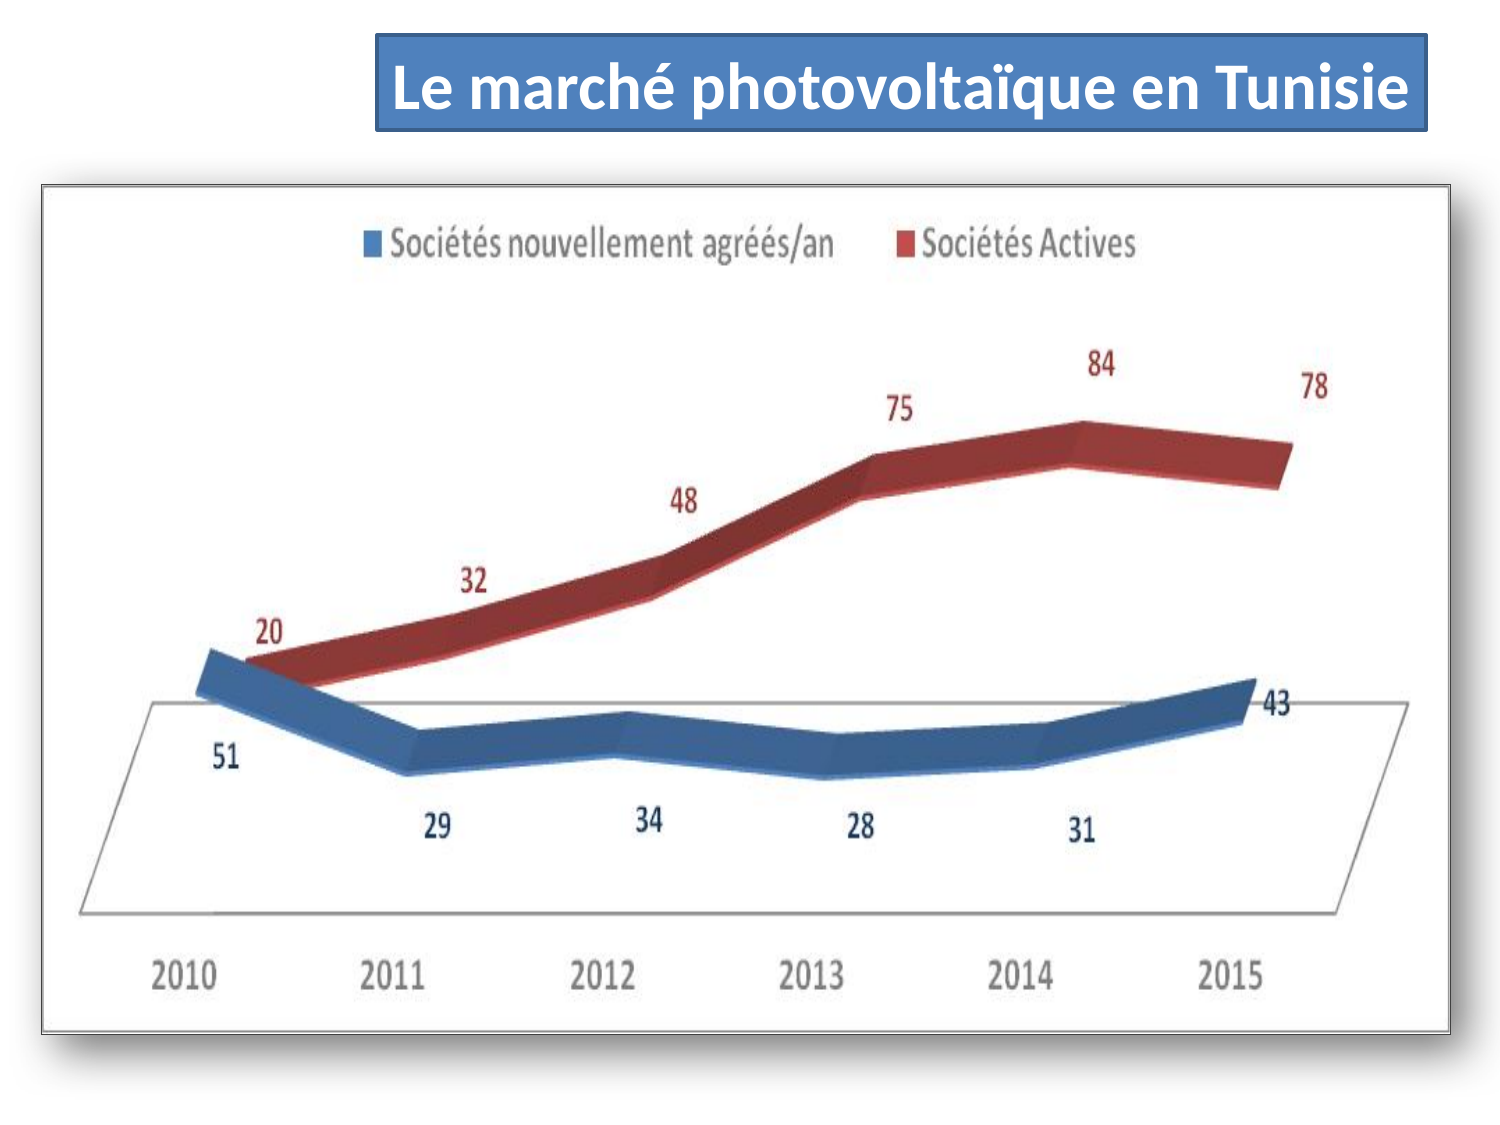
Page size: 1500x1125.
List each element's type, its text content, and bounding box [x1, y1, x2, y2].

picture [41, 184, 1451, 1036]
text_box Le marché photovoltaïque en Tunisie [375, 33, 1428, 132]
